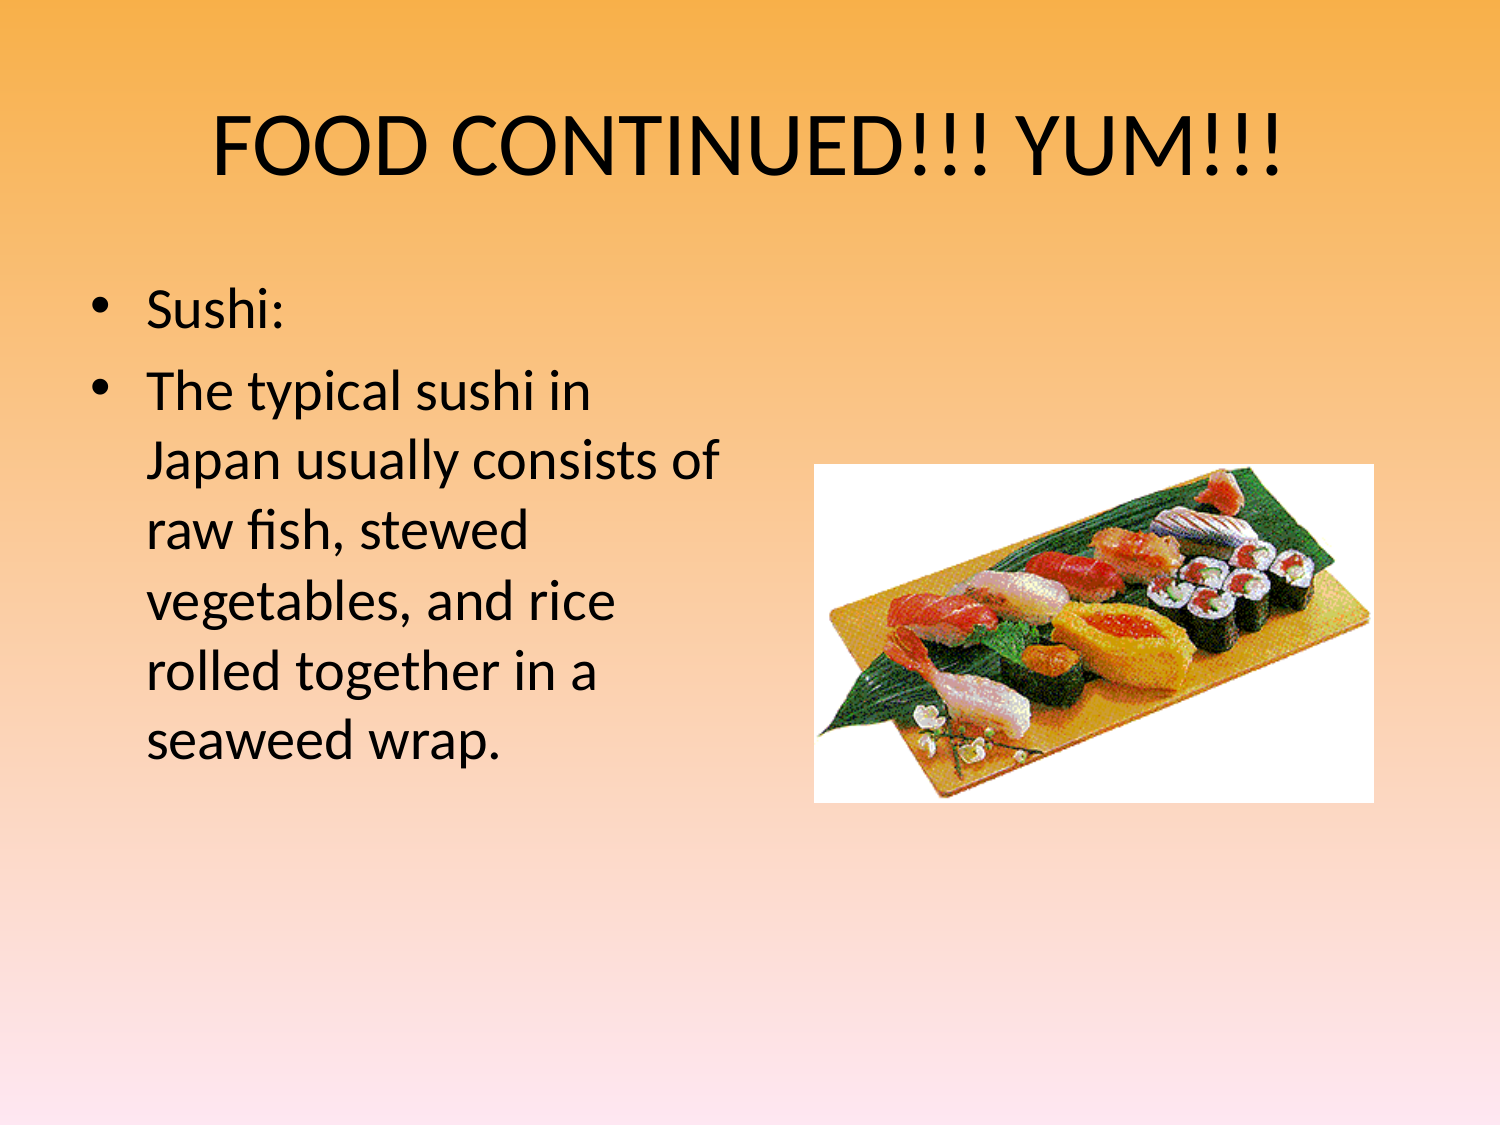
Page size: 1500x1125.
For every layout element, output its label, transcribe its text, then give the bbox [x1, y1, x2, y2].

list Sushi: The typical sushi in Japan usually consists of raw fish, stewed vegetables, and rice rolled together in a seaweed wrap. [74, 262, 738, 1006]
title FOOD CONTINUED!!! YUM!!! [74, 44, 1426, 233]
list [813, 464, 1374, 803]
